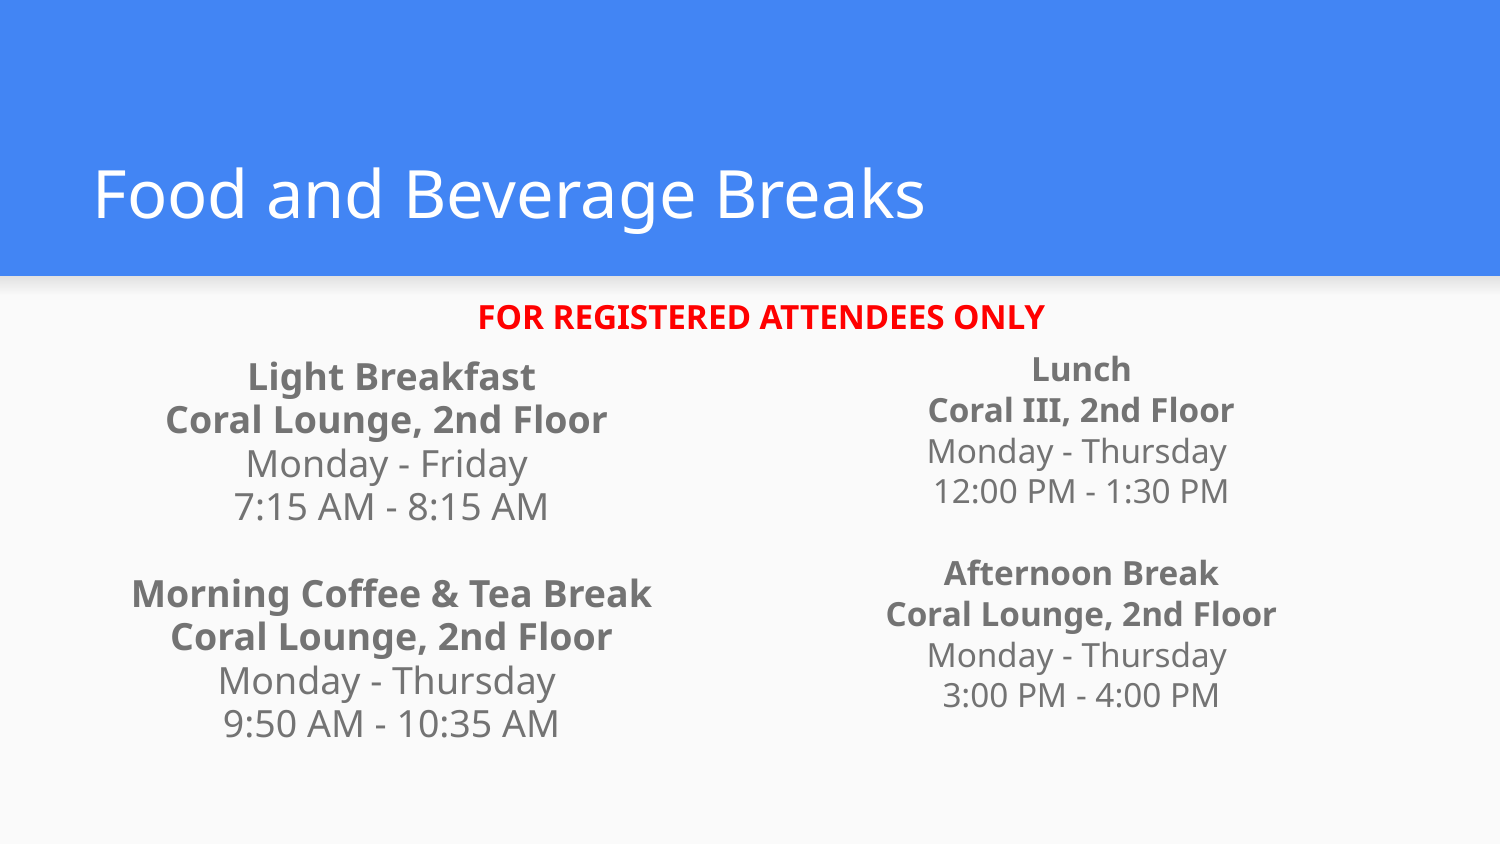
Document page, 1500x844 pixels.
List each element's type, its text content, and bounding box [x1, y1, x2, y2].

text_box FOR REGISTERED ATTENDEES ONLY [246, 303, 1277, 344]
title Food and Beverage Breaks [77, 121, 1427, 248]
list Lunch Coral III, 2nd Floor Monday - Thursday 12:00 PM - 1:30 PM Afternoon Break Coral Lounge, 2nd Floor Monday - Thursday 3:00 PM - 4:00 PM [767, 350, 1396, 767]
list Light Breakfast Coral Lounge, 2nd Floor Monday - Friday 7:15 AM - 8:15 AM Morning Coffee & Tea Break Coral Lounge, 2nd Floor Monday - Thursday 9:50 AM - 10:35 AM [77, 357, 707, 744]
